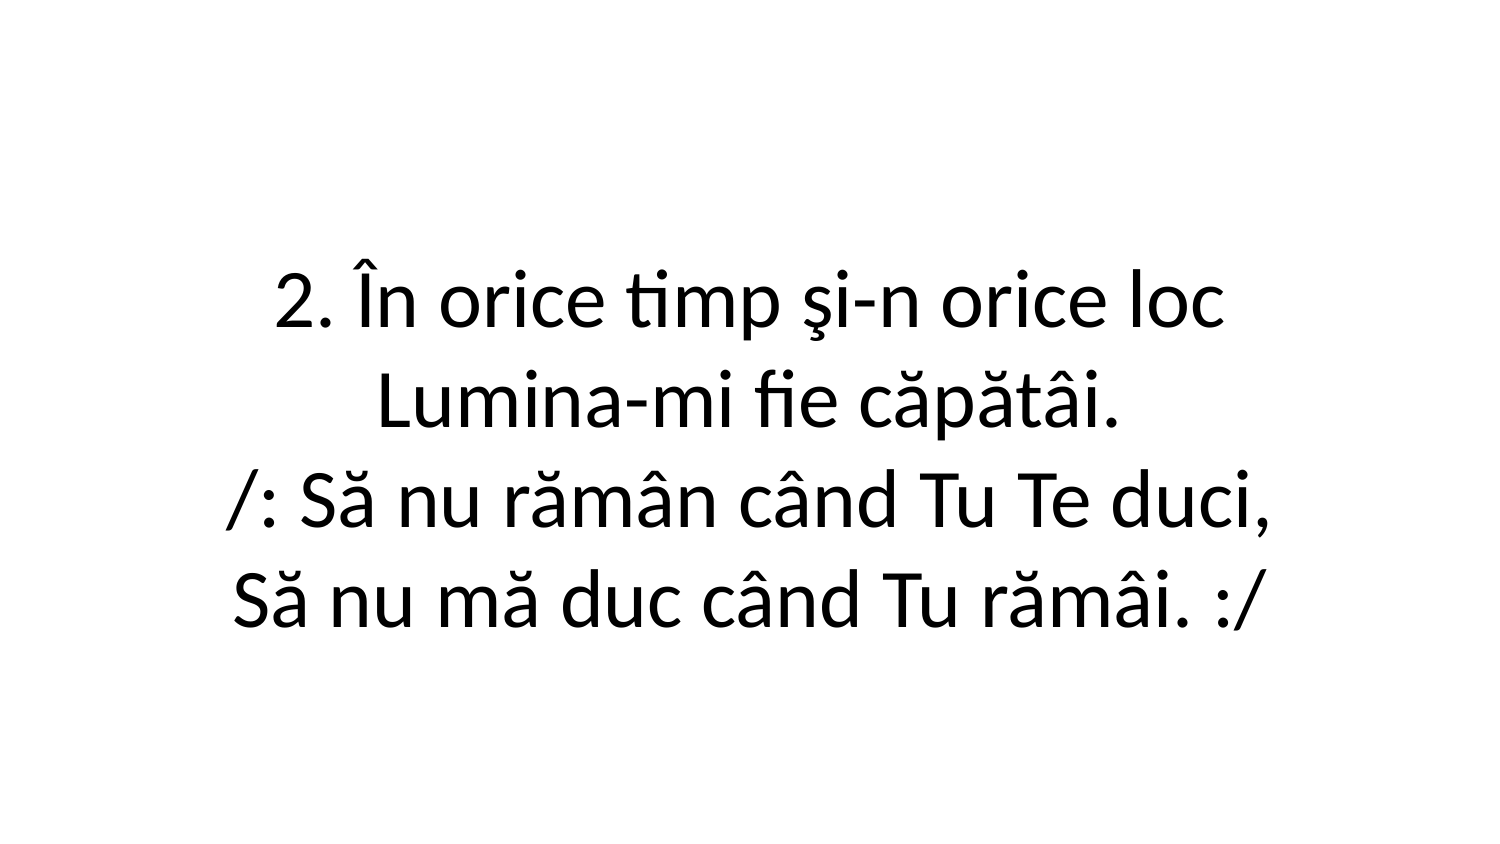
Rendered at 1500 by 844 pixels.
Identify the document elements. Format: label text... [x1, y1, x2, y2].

text_box 2. În orice timp şi-n orice loc Lumina-mi fie căpătâi. /: Să nu rămân când Tu Te duci, Să nu mă duc când Tu rămâi. :/ [211, 192, 1289, 652]
